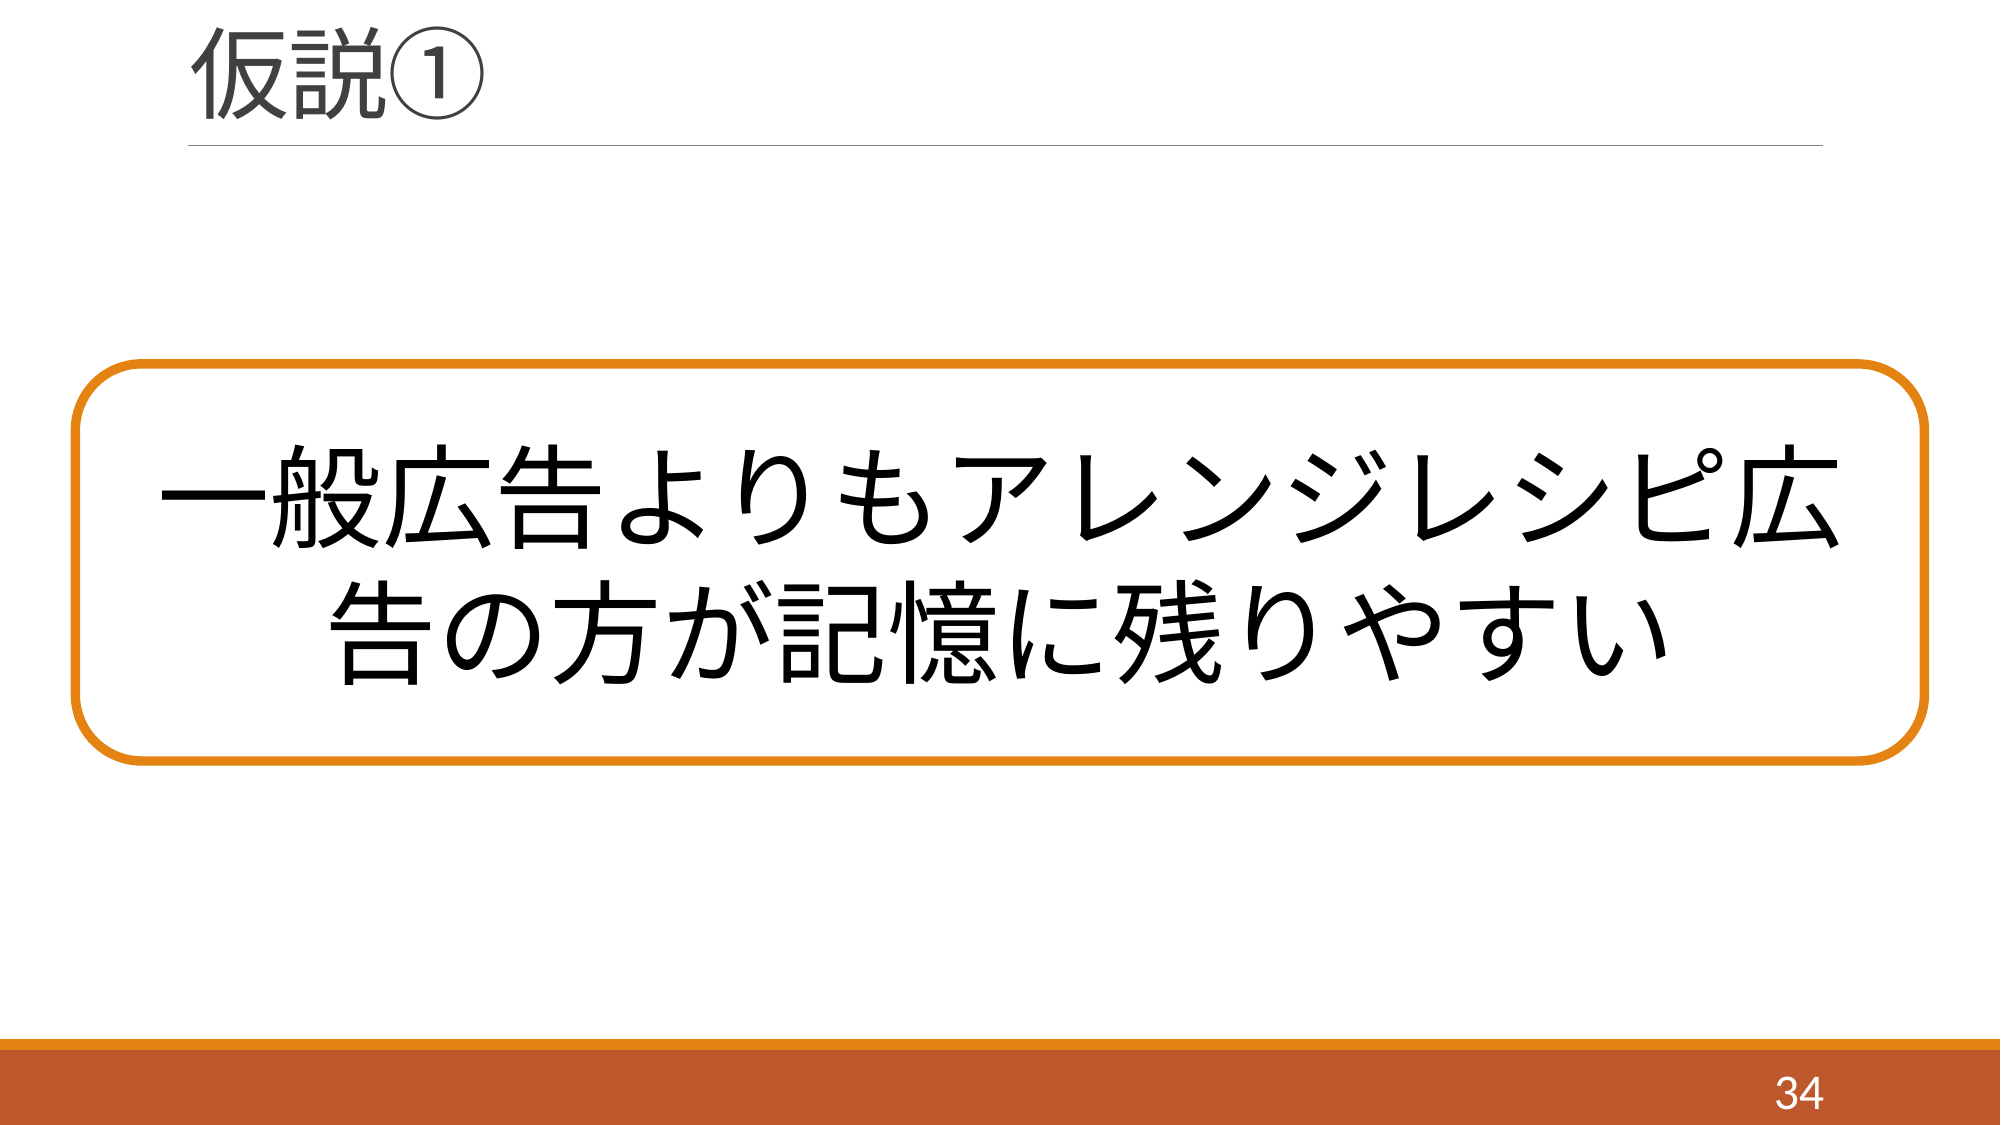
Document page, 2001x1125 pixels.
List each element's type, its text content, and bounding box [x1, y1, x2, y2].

slide_number 34 [1624, 1059, 1840, 1120]
title 仮説① [174, 13, 1825, 140]
text_box 一般広告よりもアレンジレシピ広告の方が記憶に残りやすい [74, 362, 1926, 763]
